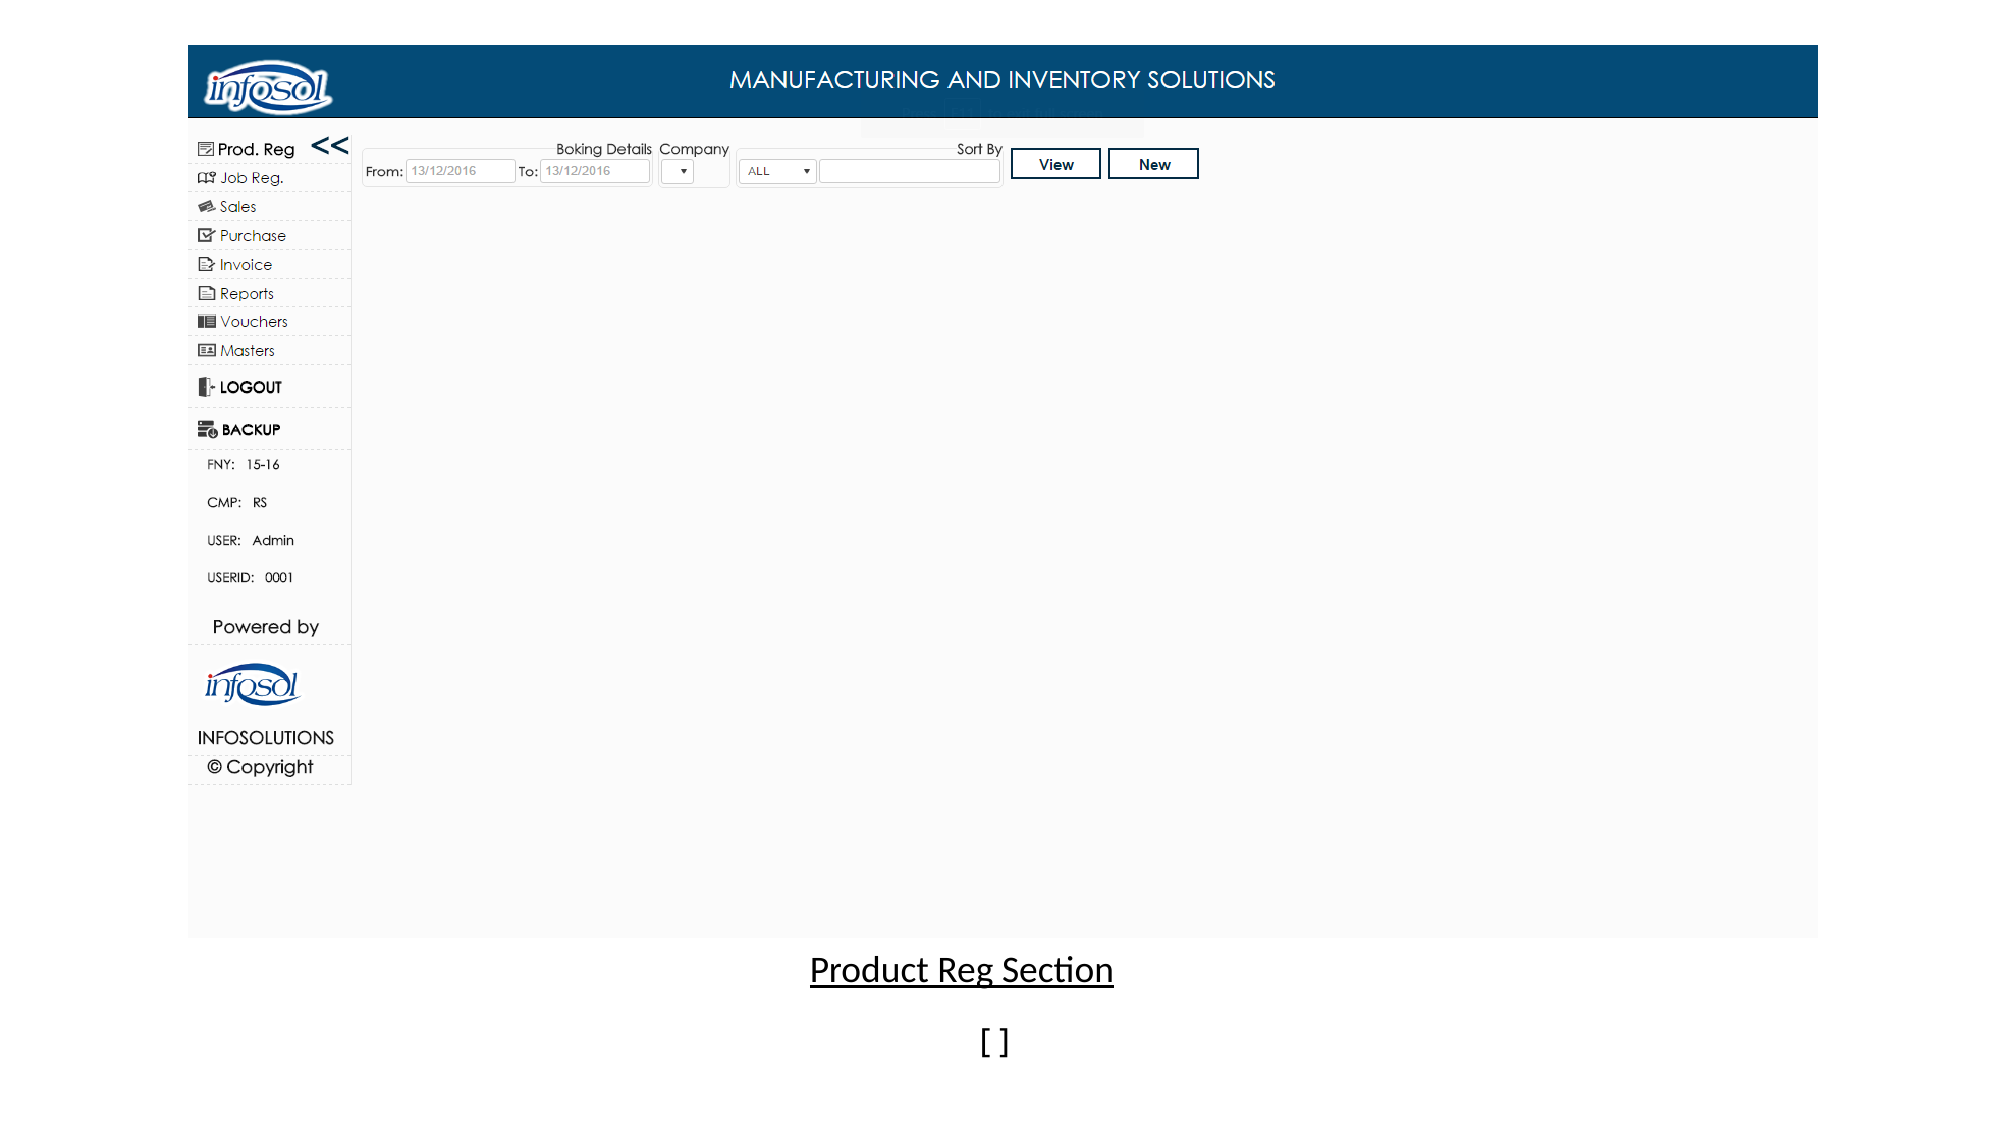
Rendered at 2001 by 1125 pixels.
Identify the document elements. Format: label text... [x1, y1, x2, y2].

text_box Product Reg Section [795, 938, 1130, 989]
text_box [ ] [357, 989, 1633, 1090]
picture [188, 44, 1818, 938]
